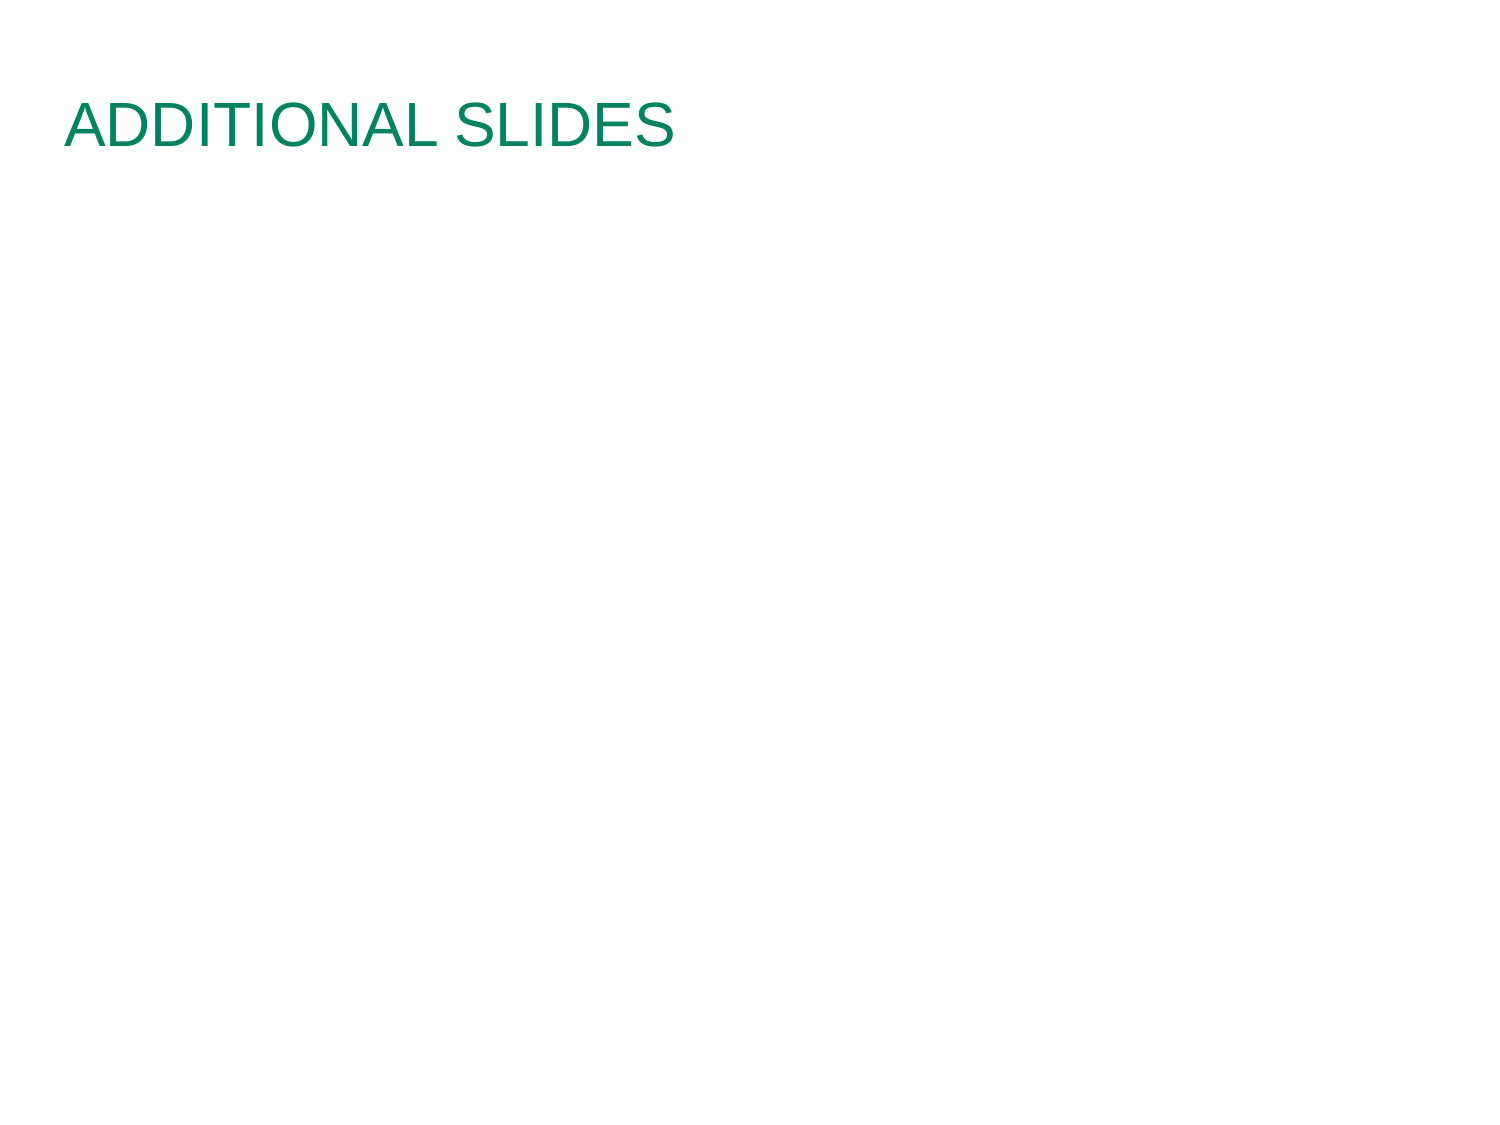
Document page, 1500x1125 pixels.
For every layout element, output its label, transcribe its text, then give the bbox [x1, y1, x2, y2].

title ADDITIONAL SLIDES [48, 27, 1325, 216]
